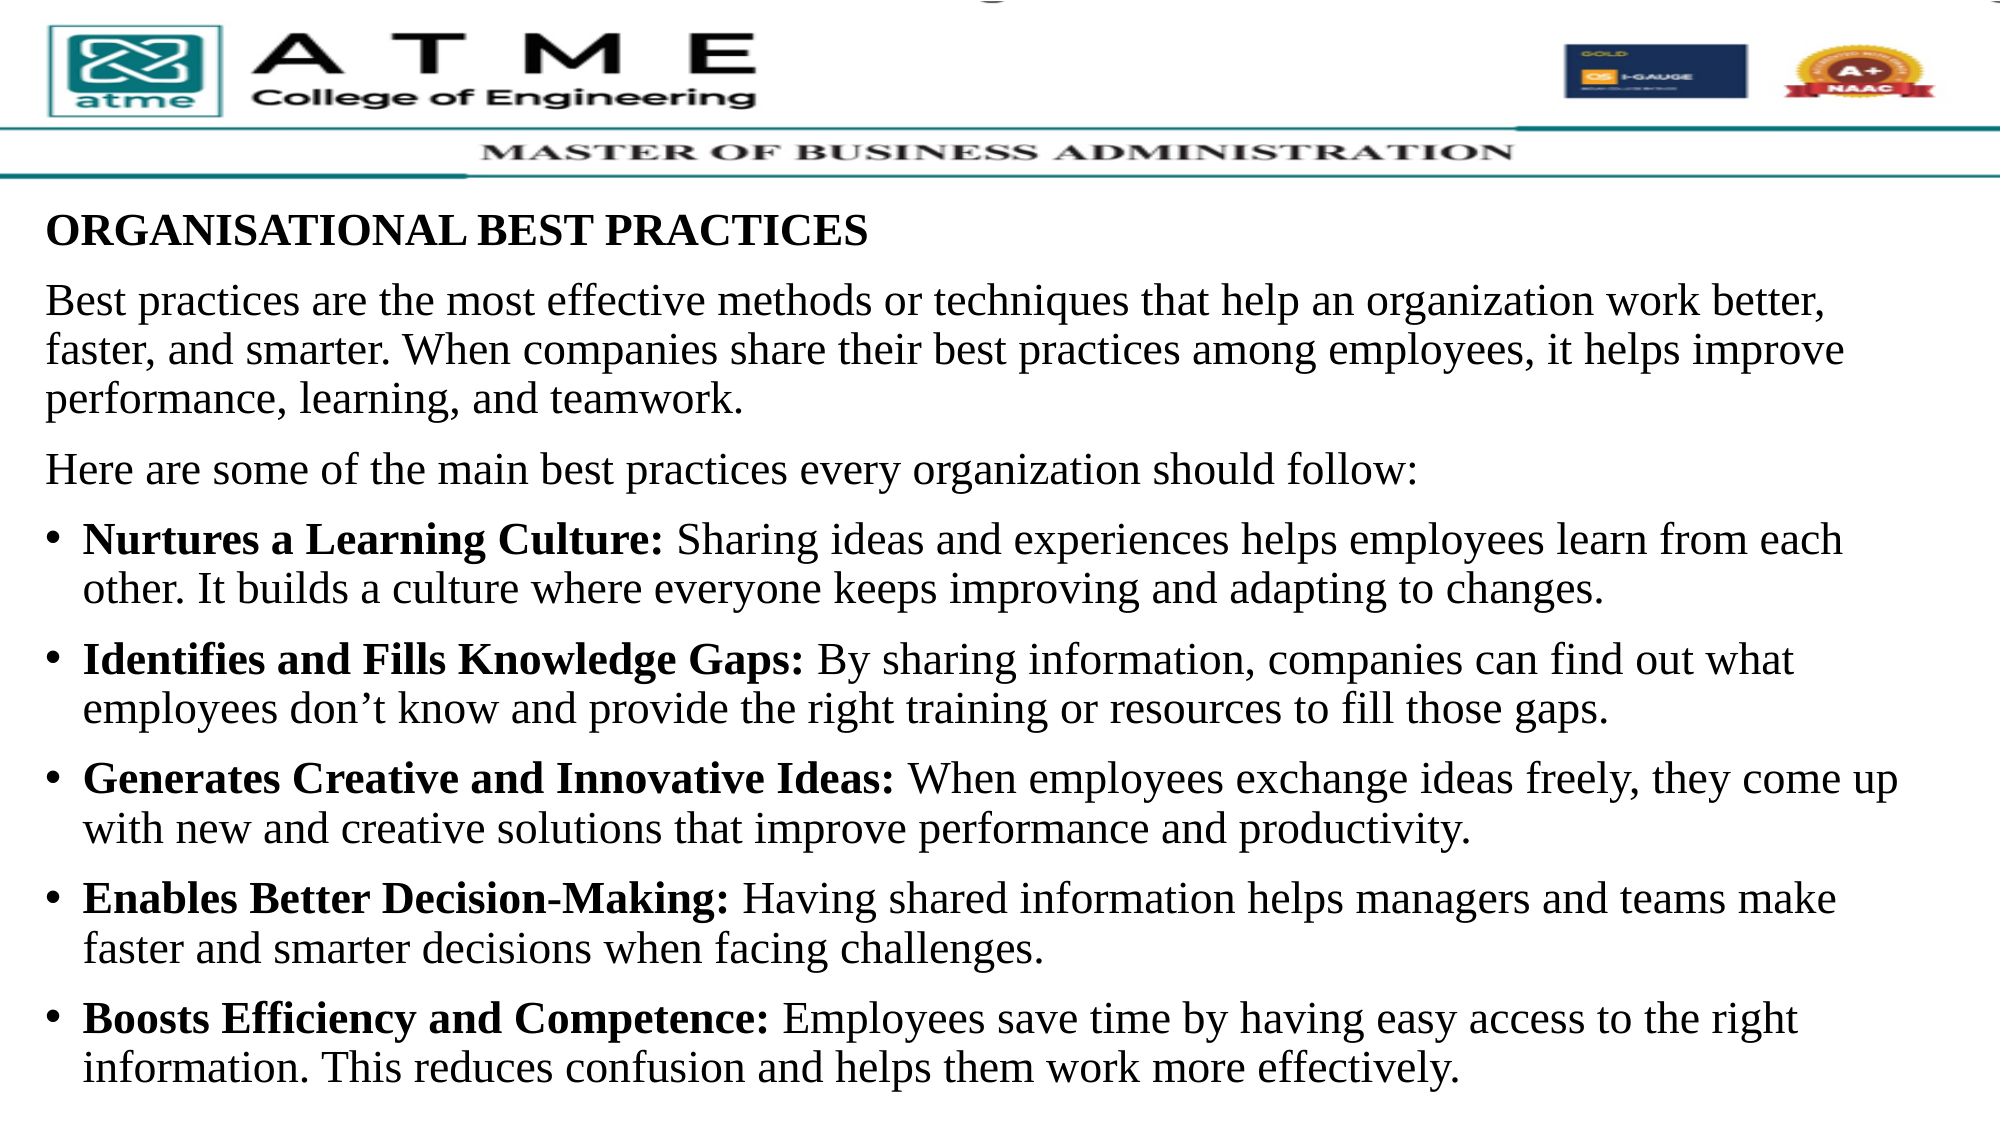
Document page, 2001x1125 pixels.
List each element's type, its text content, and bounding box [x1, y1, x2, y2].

picture [0, 1, 2000, 180]
list ORGANISATIONAL BEST PRACTICES Best practices are the most effective methods or techniques that help an organization work better, faster, and smarter. When companies share their best practices among employees, it helps improve performance, learning, and teamwork. Here are some of the main best practices every organization should follow: Nurtures a Learning Culture: Sharing ideas and experiences helps employees learn from each other. It builds a culture where everyone keeps improving and adapting to changes. Identifies and Fills Knowledge Gaps: By sharing information, companies can find out what employees don’t know and provide the right training or resources to fill those gaps. Generates Creative and Innovative Ideas: When employees exchange ideas freely, they come up with new and creative solutions that improve performance and productivity. Enables Better Decision-Making: Having shared information helps managers and teams make faster and smarter decisions when facing challenges. Boosts Efficiency and Competence: Employees save time by having easy access to the right information. This reduces confusion and helps them work more effectively. [30, 197, 1936, 1113]
